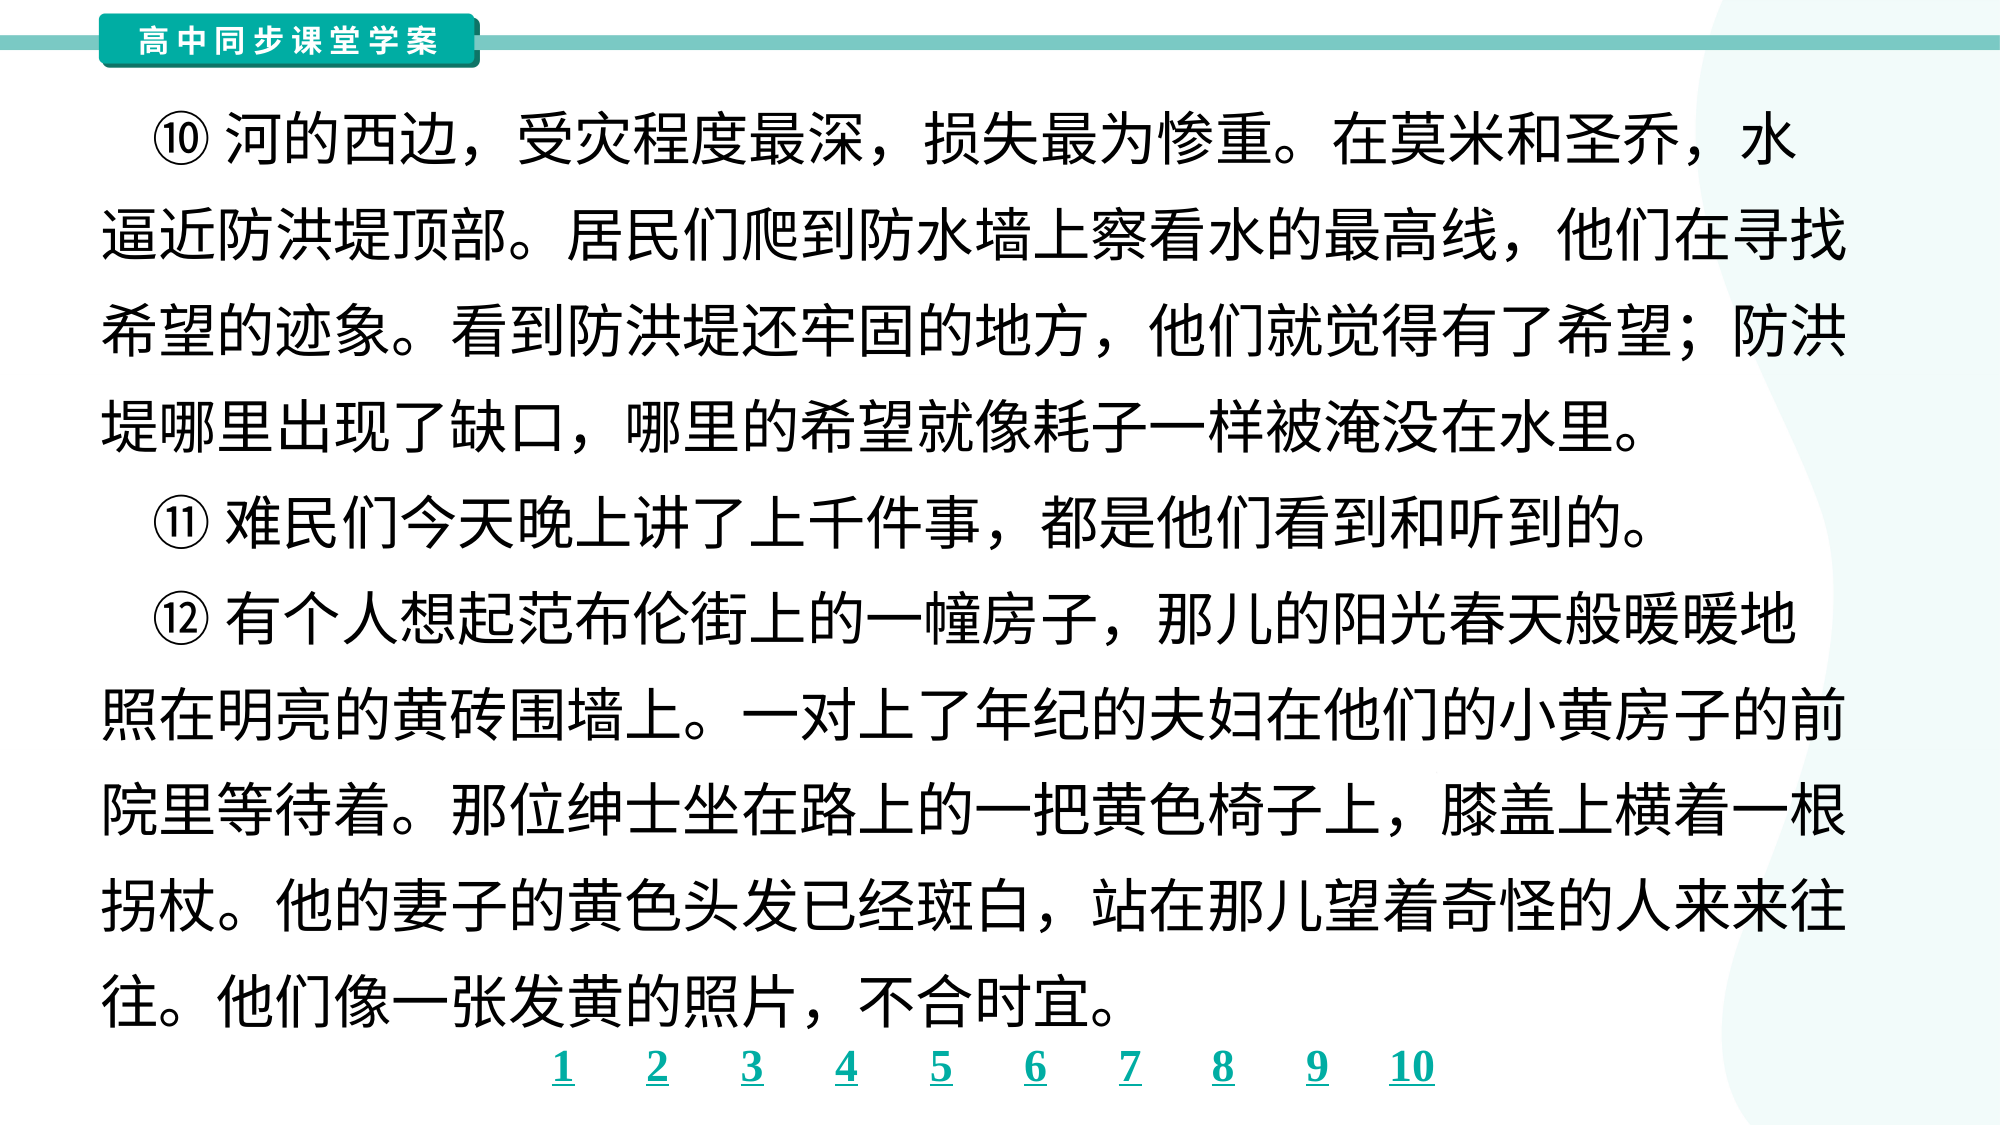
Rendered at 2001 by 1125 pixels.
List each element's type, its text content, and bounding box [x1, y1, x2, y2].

text_box ⑩河的西边，受灾程度最深，损失最为惨重。在莫米和圣乔，水 逼近防洪堤顶部。居民们爬到防水墙上察看水的最高线，他们在寻找 希望的迹象。看到防洪堤还牢固的地方，他们就觉得有了希望；防洪 堤哪里出现了缺口，哪里的希望就像耗子一样被淹没在水里。 ⑪难民们今天晚上讲了上千件事，都是他们看到和听到的。 ⑫有个人想起范布伦街上的一幢房子，那儿的阳光春天般暖暖地 照在明亮的黄砖围墙上。一对上了年纪的夫妇在他们的小黄房子的前 院里等待着。那位绅士坐在路上的一把黄色椅子上，膝盖上横着一根 拐杖。他的妻子的黄色头发已经斑白，站在那儿望着奇怪的人来来往 往。他们像一张发黄的照片，不合时宜。 [100, 76, 1899, 1036]
picture [0, 0, 2000, 1125]
